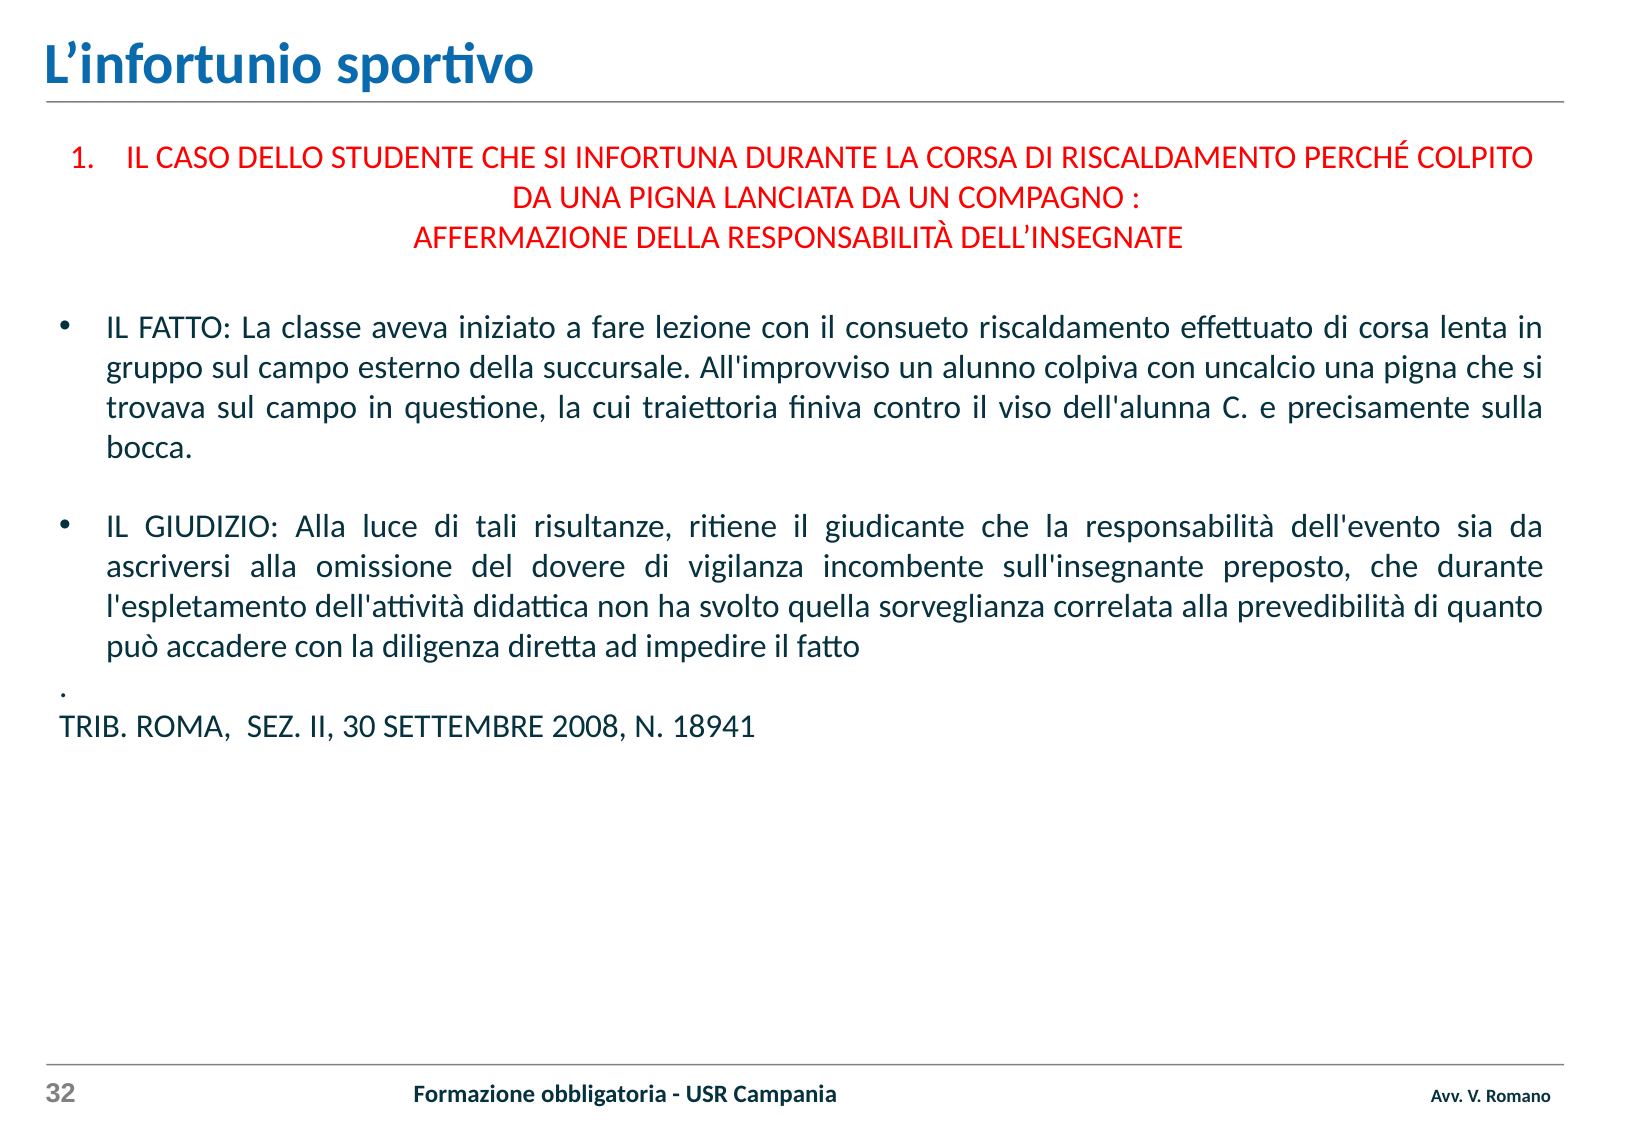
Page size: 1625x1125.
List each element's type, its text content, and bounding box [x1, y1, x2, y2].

text_box IL CASO DELLO STUDENTE CHE SI INFORTUNA DURANTE LA CORSA DI RISCALDAMENTO PERCHÉ COLPITO DA UNA PIGNA LANCIATA DA UN COMPAGNO : AFFERMAZIONE DELLA RESPONSABILITÀ DELL’INSEGNATE IL FATTO: La classe aveva iniziato a fare lezione con il consueto riscaldamento effettuato di corsa lenta in gruppo sul campo esterno della succursale. All'improvviso un alunno colpiva con uncalcio una pigna che si trovava sul campo in questione, la cui traiettoria finiva contro il viso dell'alunna C. e precisamente sulla bocca. IL GIUDIZIO: Alla luce di tali risultanze, ritiene il giudicante che la responsabilità dell'evento sia da ascriversi alla omissione del dovere di vigilanza incombente sull'insegnante preposto, che durante l'espletamento dell'attività didattica non ha svolto quella sorveglianza correlata alla prevedibilità di quanto può accadere con la diligenza diretta ad impedire il fatto . TRIB. ROMA, SEZ. II, 30 SETTEMBRE 2008, N. 18941 [44, 127, 1561, 994]
text_box L’infortunio sportivo [44, 24, 1561, 91]
